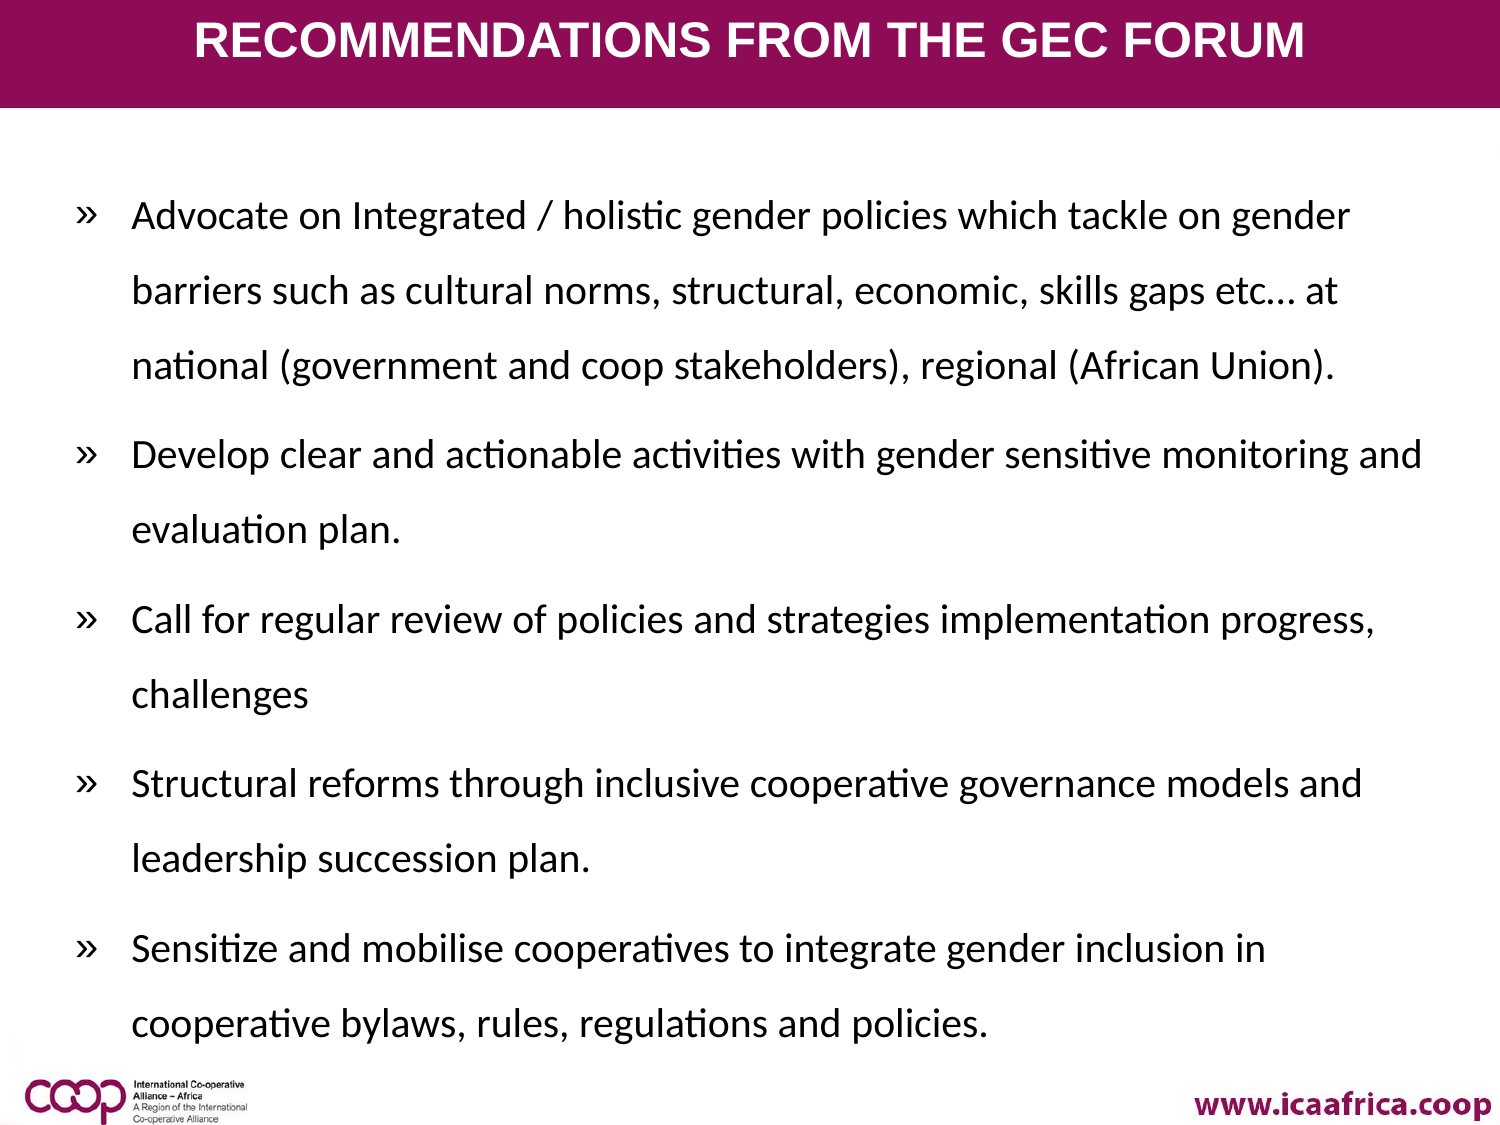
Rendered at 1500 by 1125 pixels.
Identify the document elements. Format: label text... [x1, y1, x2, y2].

text_box RECOMMENDATIONS FROM THE GEC FORUM [0, 0, 1500, 75]
list Advocate on Integrated / holistic gender policies which tackle on gender barriers such as cultural norms, structural, economic, skills gaps etc… at national (government and coop stakeholders), regional (African Union). Develop clear and actionable activities with gender sensitive monitoring and evaluation plan. Call for regular review of policies and strategies implementation progress, challenges Structural reforms through inclusive cooperative governance models and leadership succession plan. Sensitize and mobilise cooperatives to integrate gender inclusion in cooperative bylaws, rules, regulations and policies. [75, 162, 1425, 1050]
picture [0, 75, 1500, 1125]
